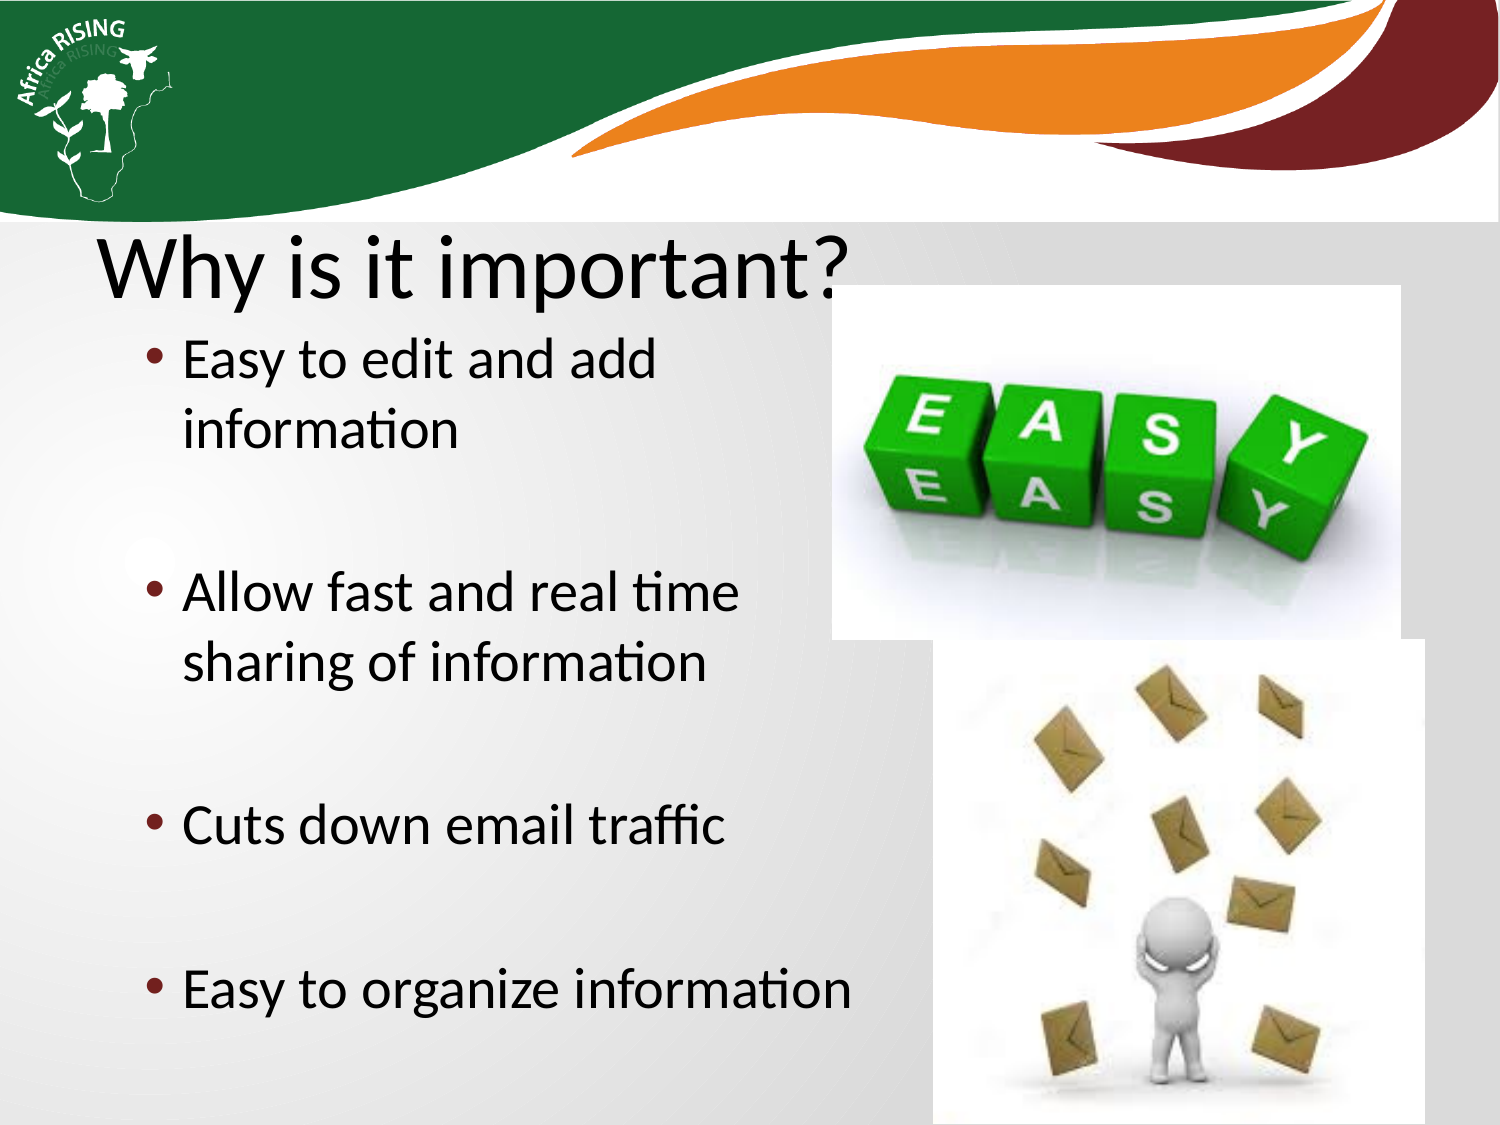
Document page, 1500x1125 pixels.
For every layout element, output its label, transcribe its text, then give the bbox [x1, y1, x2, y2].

picture [0, 0, 1499, 222]
list Why is it important? [62, 200, 1438, 313]
text_box Easy to edit and add information Allow fast and real time sharing of information Cuts down email traffic Easy to organize information [62, 312, 929, 1050]
picture [831, 284, 1426, 1124]
